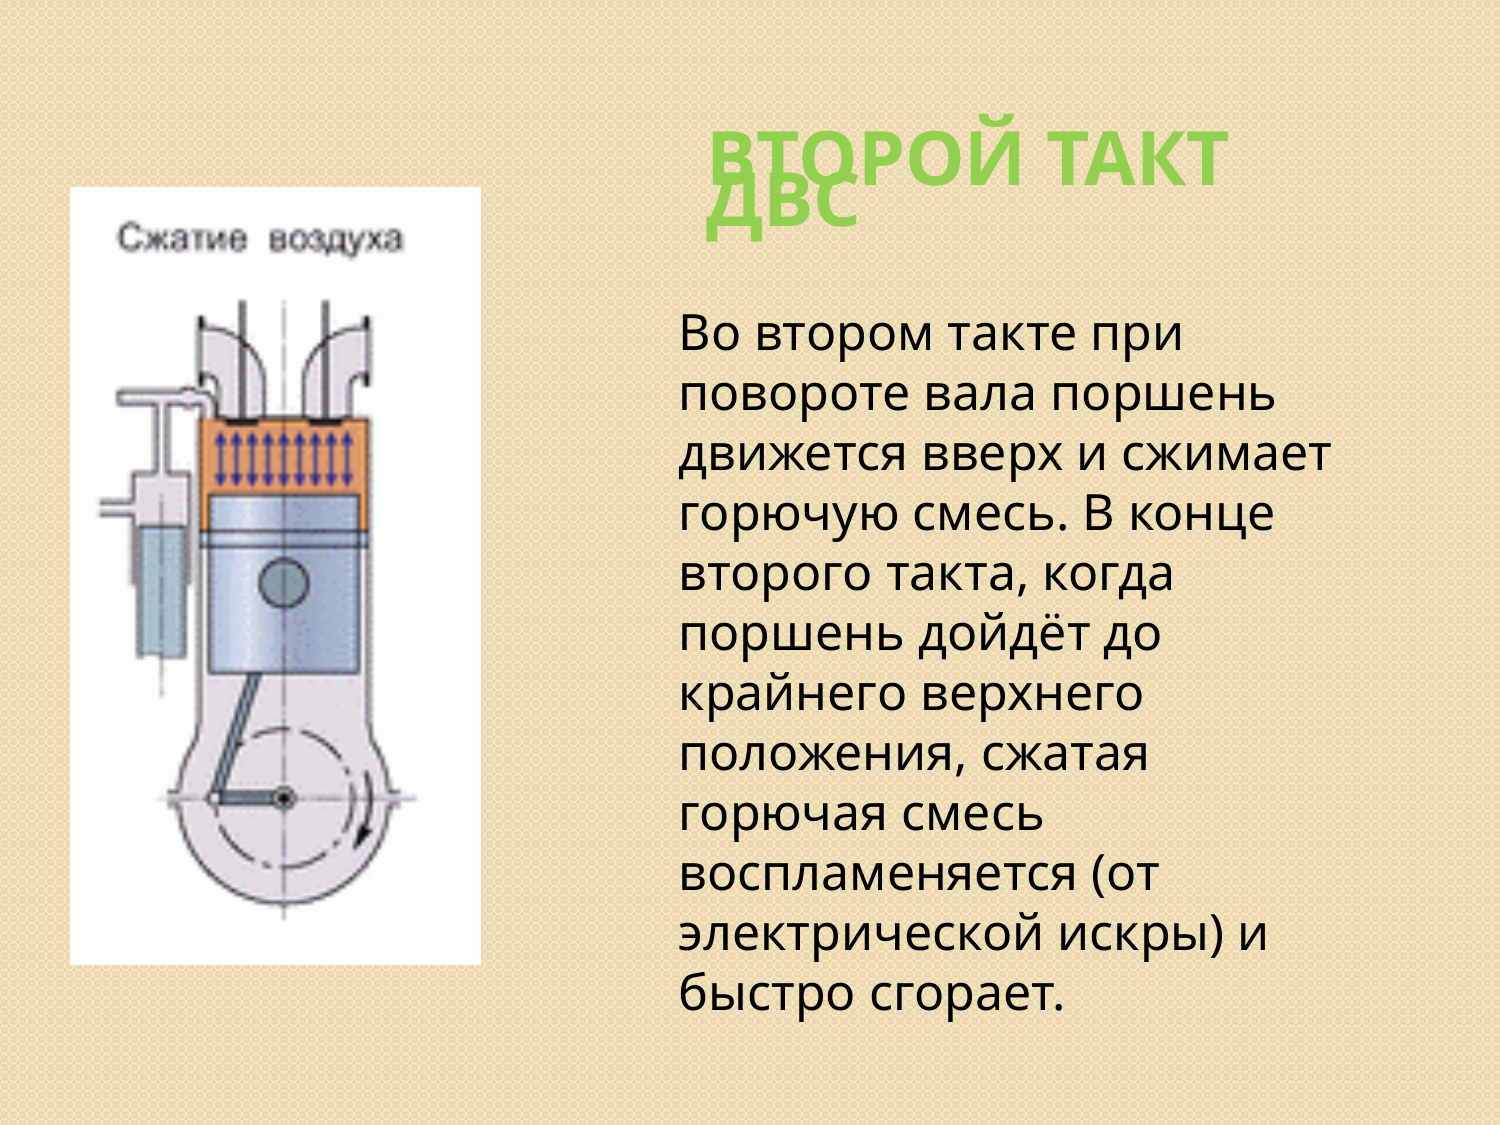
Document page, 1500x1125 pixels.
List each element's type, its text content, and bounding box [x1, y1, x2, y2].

list Во втором такте при повороте вала поршень движется вверх и сжимает горючую смесь. В конце второго такта, когда поршень дойдёт до крайнего верхнего положения, сжатая горючая смесь воспламеняется (от электрической искры) и быстро сгорает. [656, 292, 1379, 982]
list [70, 187, 481, 965]
title Второй такт ДВС [691, 58, 1325, 250]
